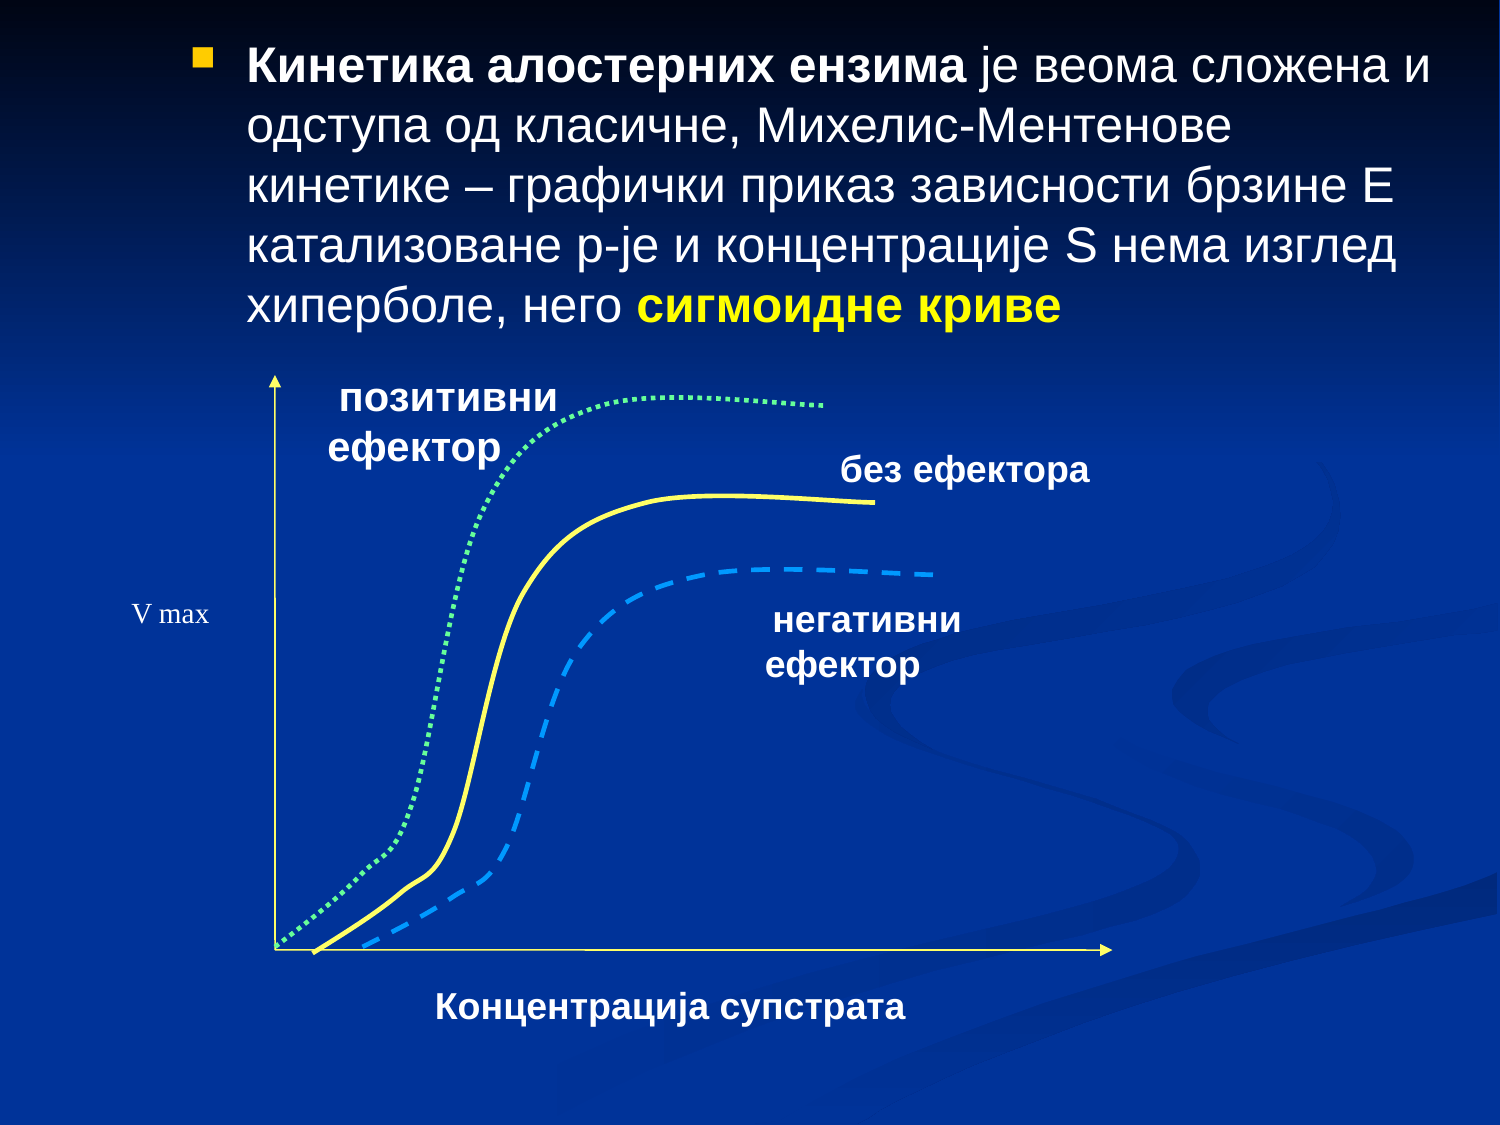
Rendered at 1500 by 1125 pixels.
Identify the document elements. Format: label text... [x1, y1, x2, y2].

text_box Концентрација супстрата [412, 974, 925, 1093]
text_box без ефектора [824, 437, 1138, 498]
text_box [318, 943, 1113, 957]
text_box позитивни ефектор [312, 362, 588, 478]
text_box негативни ефектор [750, 587, 1088, 693]
text_box [275, 397, 826, 947]
text_box V max [87, 587, 263, 638]
text_box [268, 375, 282, 949]
list Кинетика алостерних ензима је веома сложена и одступа од класичне, Михелис-Ментенове кинетике – графички приказ зависности брзине Е катализоване р-је и концентрације S нема изглед хиперболе, него сигмоидне криве [174, 24, 1463, 1001]
text_box [312, 495, 876, 954]
text_box [362, 569, 938, 947]
